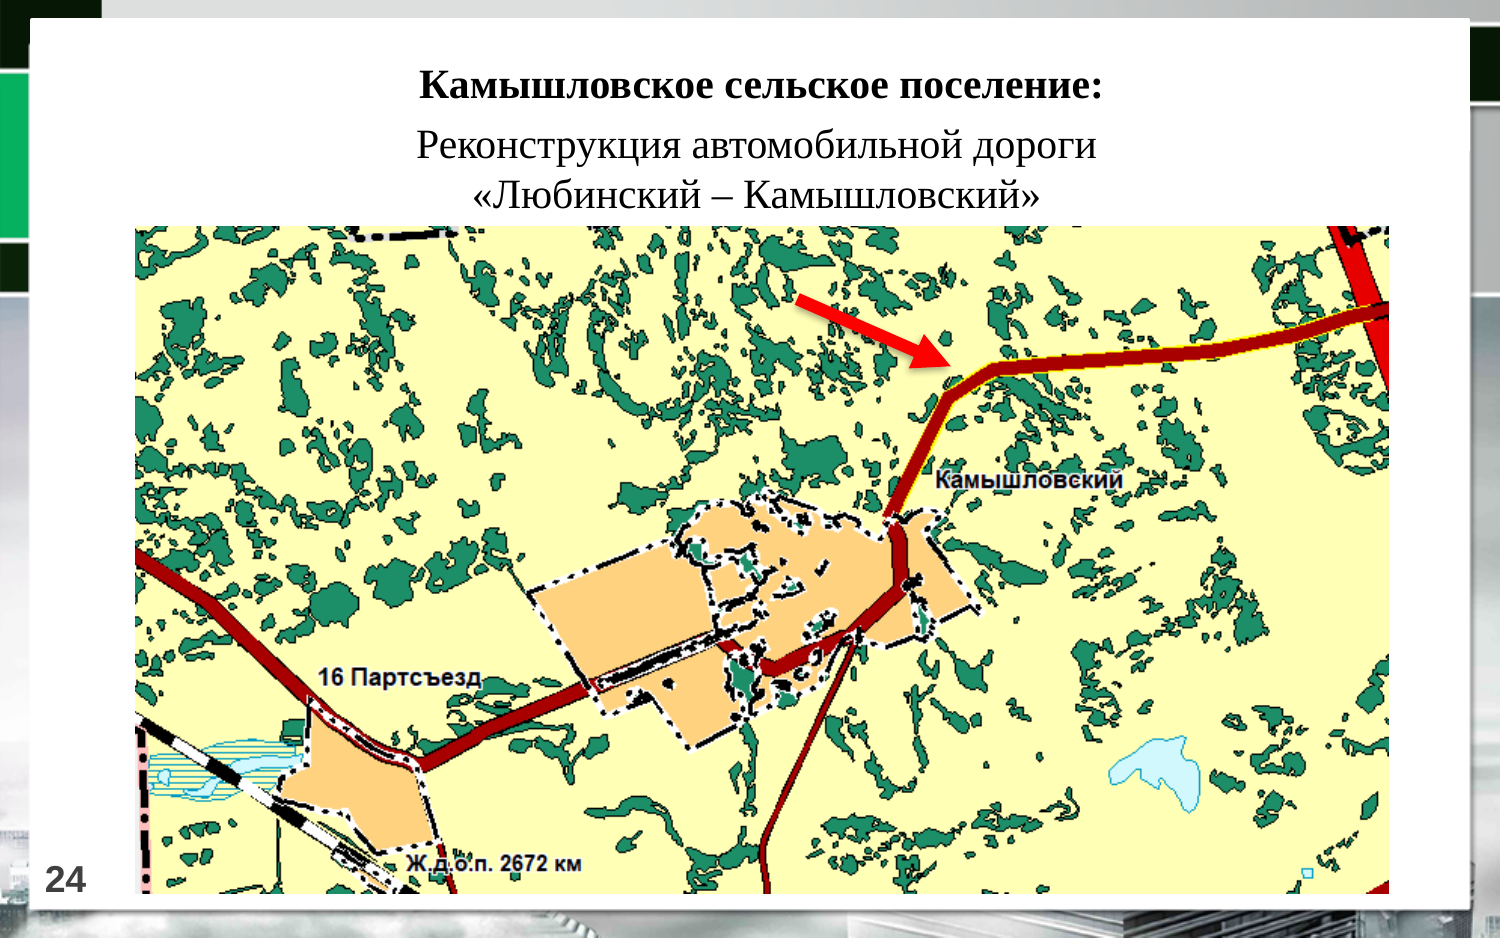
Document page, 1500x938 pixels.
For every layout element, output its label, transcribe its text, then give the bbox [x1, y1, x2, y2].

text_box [796, 298, 951, 367]
text_box 24 [30, 847, 102, 908]
text_box Камышловское сельское поселение: Реконструкция автомобильной дороги «Любинский – Камышловский» [194, 49, 1329, 224]
text_box [30, 18, 1470, 152]
picture [0, 0, 1500, 938]
